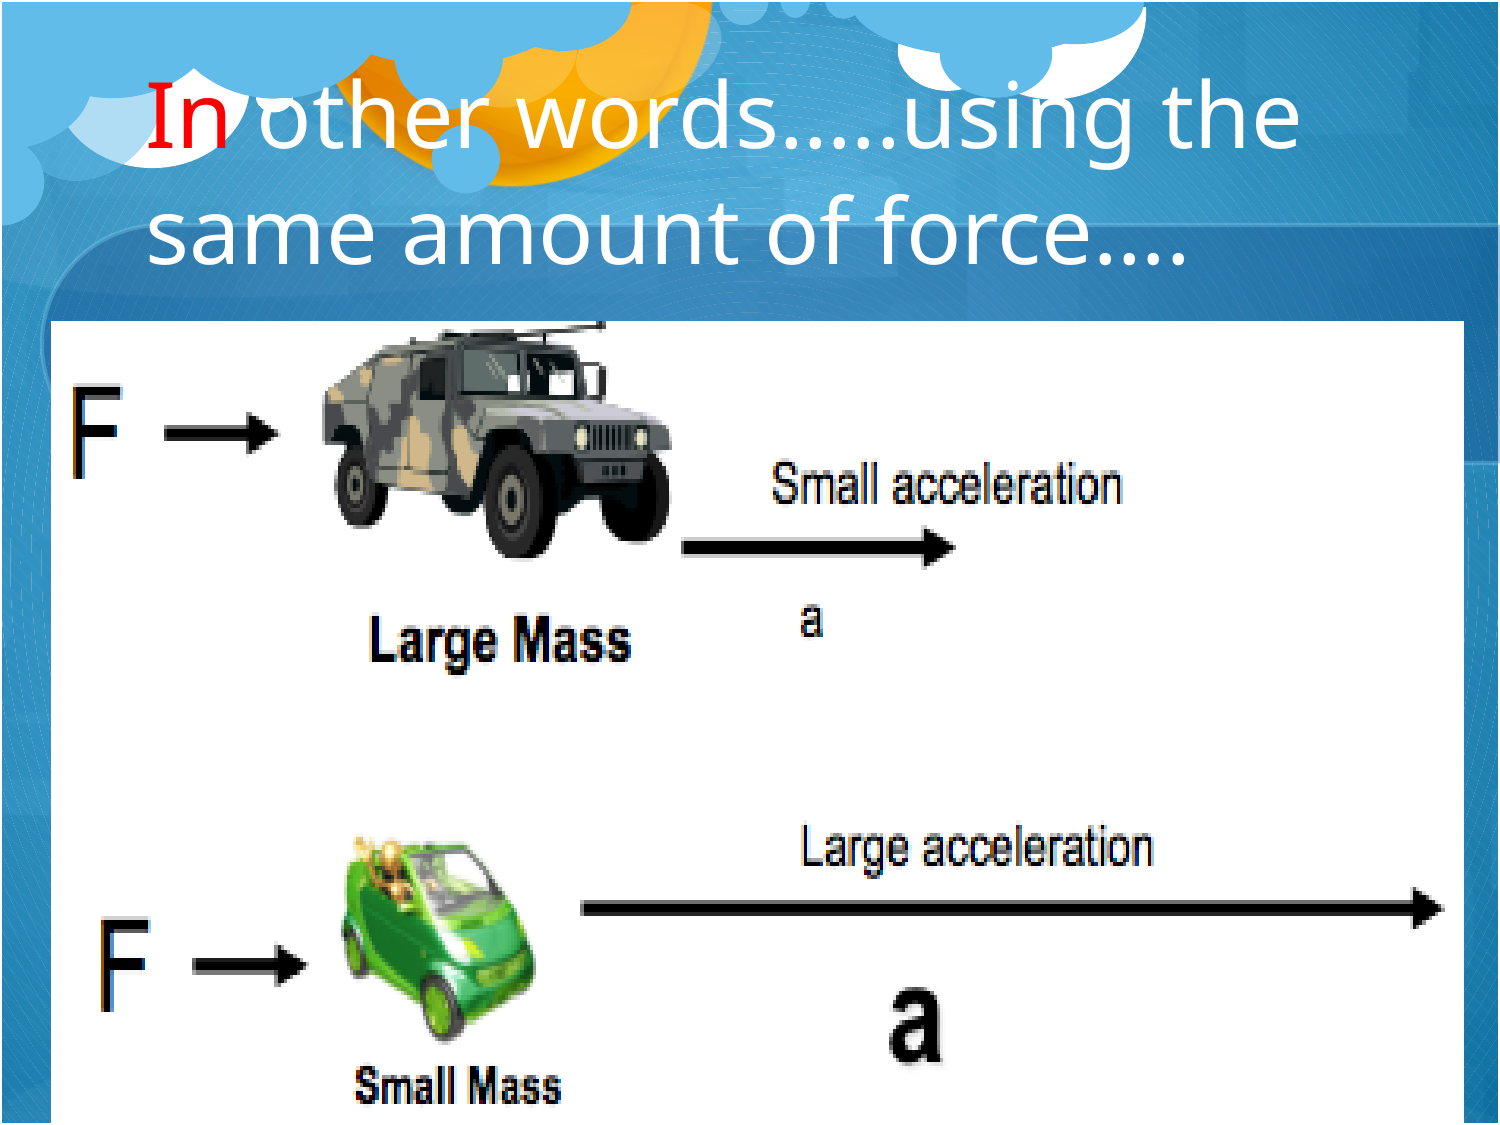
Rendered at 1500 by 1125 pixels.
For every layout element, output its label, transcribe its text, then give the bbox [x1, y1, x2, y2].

picture [2, 165, 130, 1123]
picture [691, 2, 898, 47]
picture [1139, 2, 1498, 222]
picture [44, 228, 1497, 460]
title In other words…..using the same amount of force…. [130, 47, 1397, 286]
picture [1465, 466, 1498, 1123]
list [50, 321, 1465, 1125]
